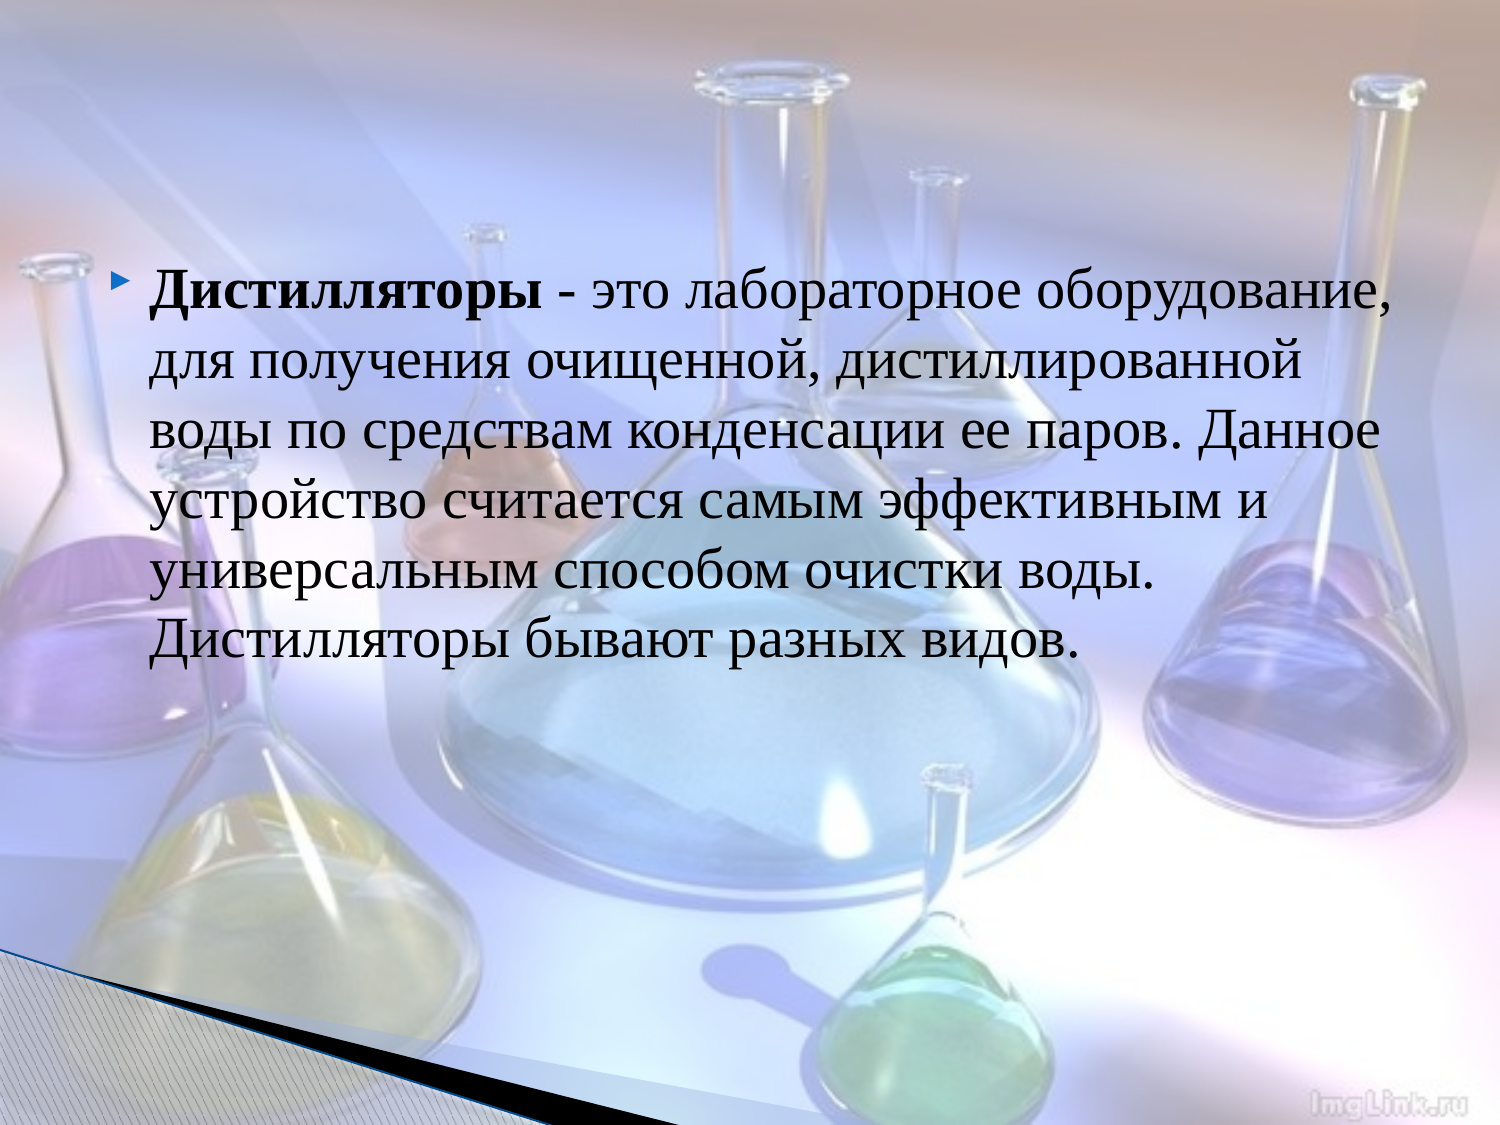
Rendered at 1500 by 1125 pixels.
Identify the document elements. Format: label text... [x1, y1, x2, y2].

list Дистилляторы - это лабораторное оборудование, для получения очищенной, дистиллированной воды по средствам конденсации ее паров. Данное устройство считается самым эффективным и универсальным способом очистки воды. Дистилляторы бывают разных видов. [75, 243, 1425, 986]
